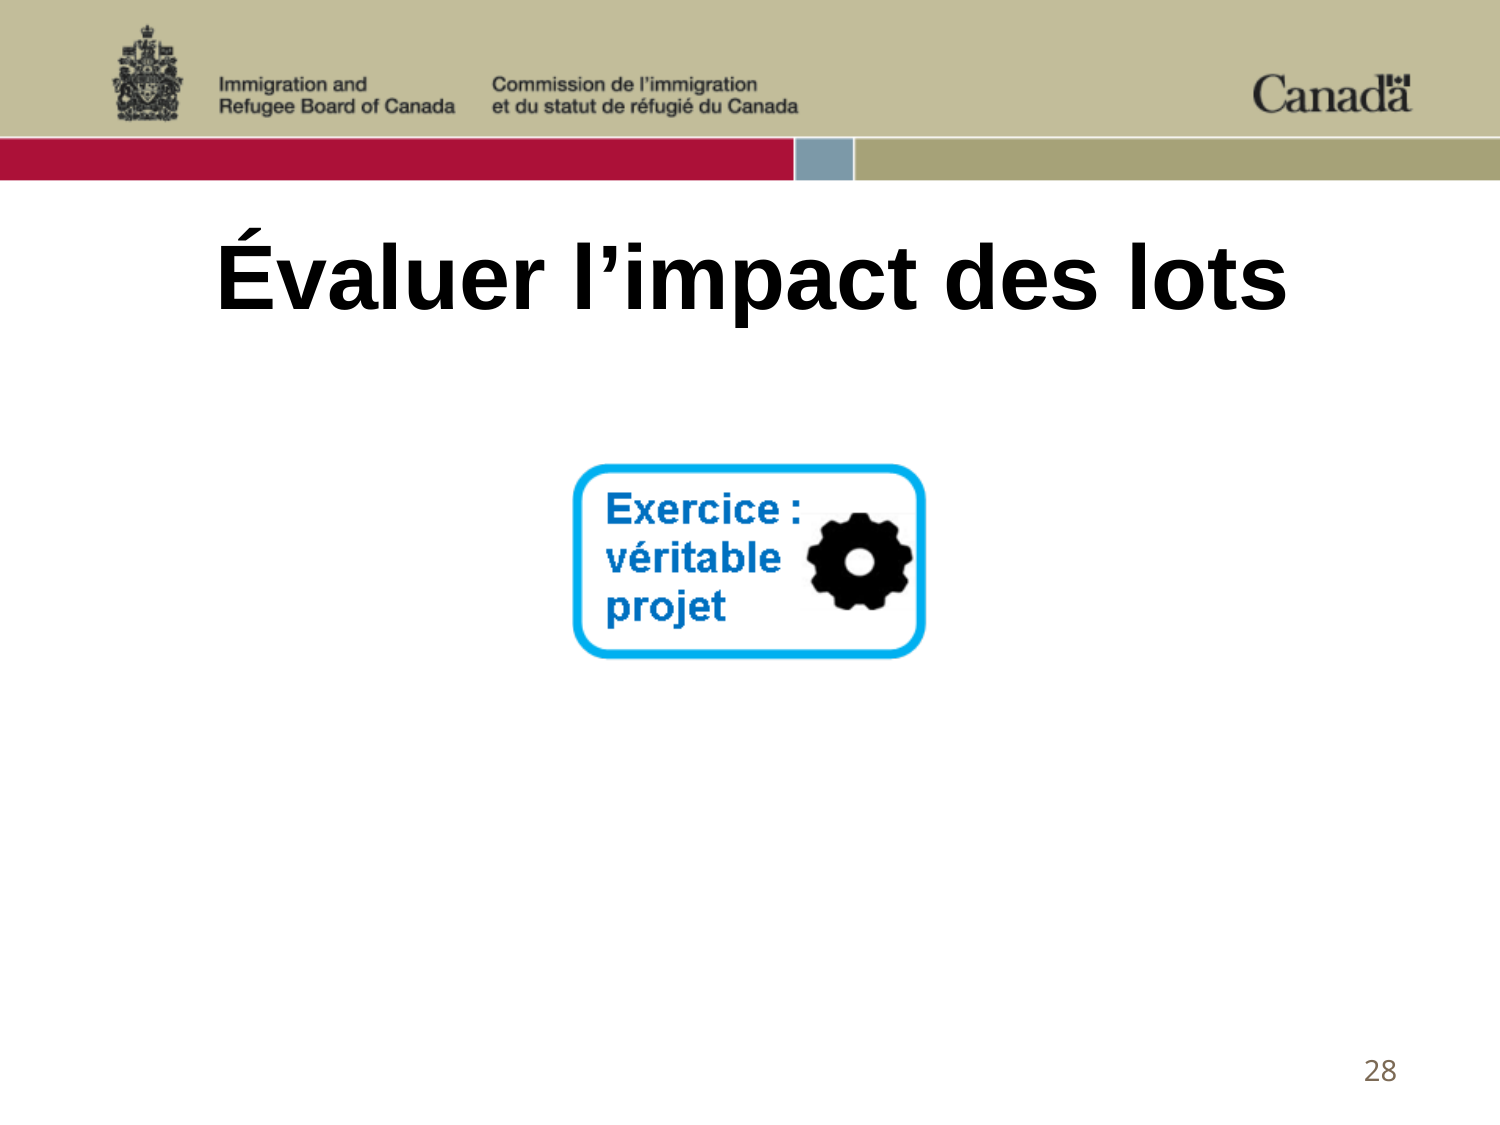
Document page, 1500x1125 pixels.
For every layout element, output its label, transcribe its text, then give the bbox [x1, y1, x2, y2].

picture [0, 0, 1500, 1125]
title Évaluer l’impact des lots [200, 237, 1413, 425]
slide_number 28 [1099, 1024, 1413, 1101]
